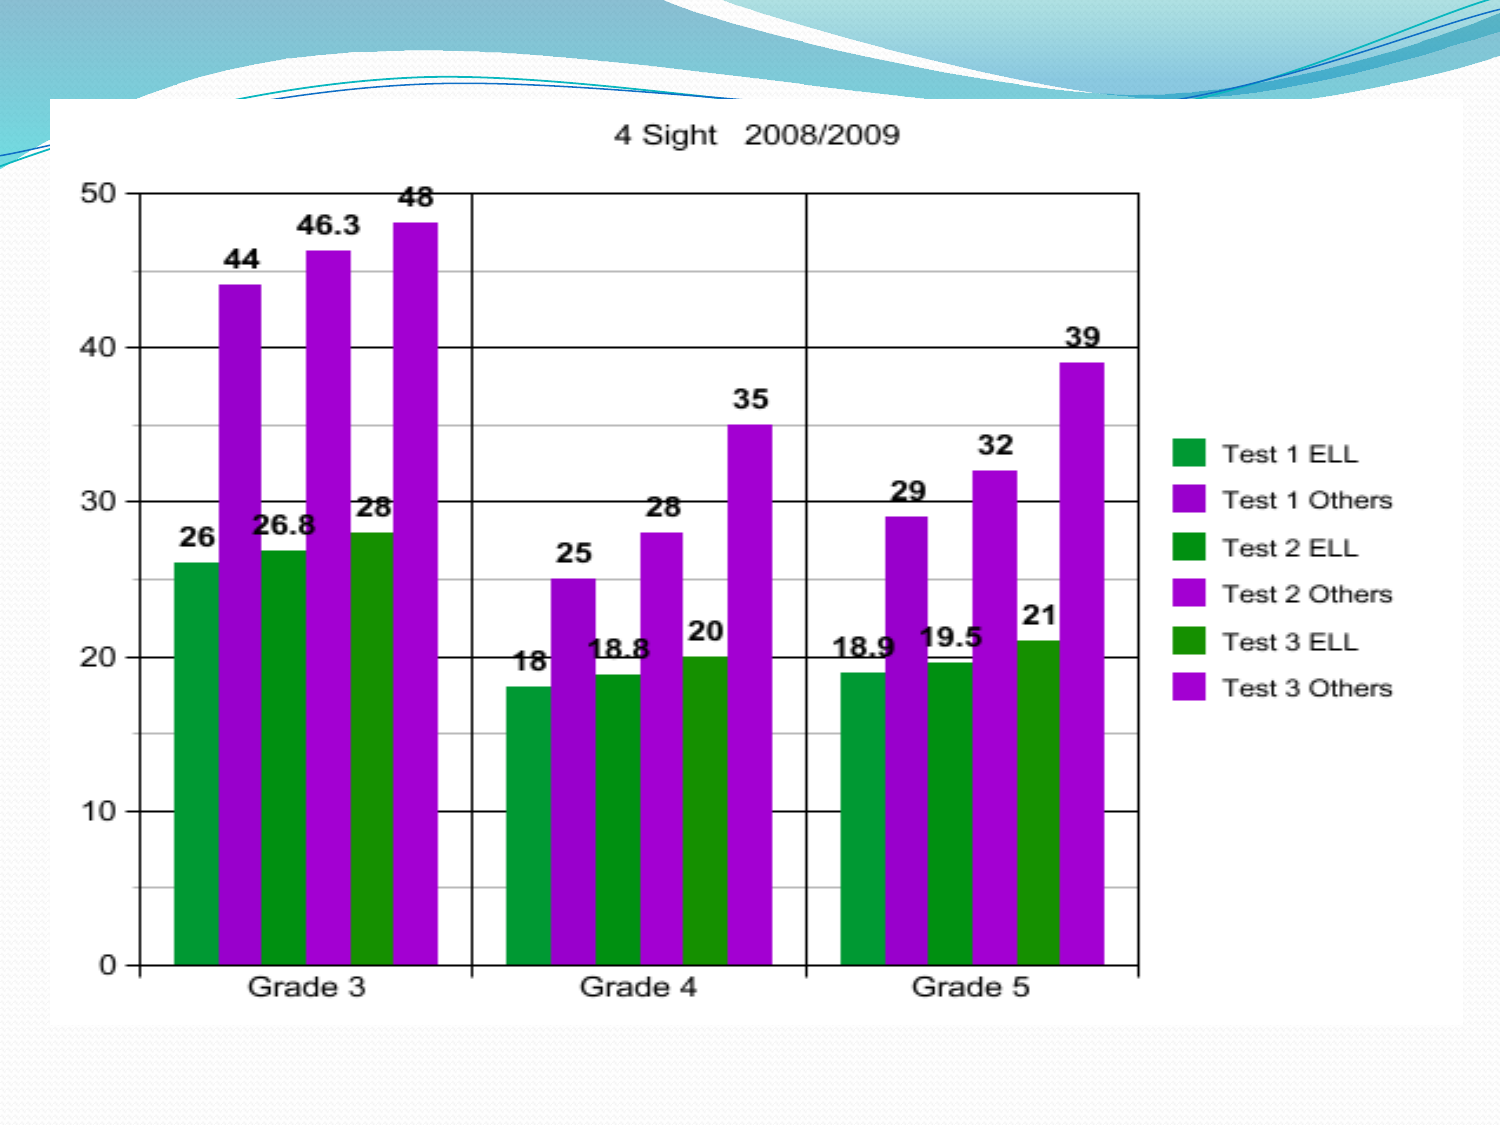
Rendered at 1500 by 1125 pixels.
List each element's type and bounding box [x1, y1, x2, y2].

picture [49, 99, 1463, 1026]
